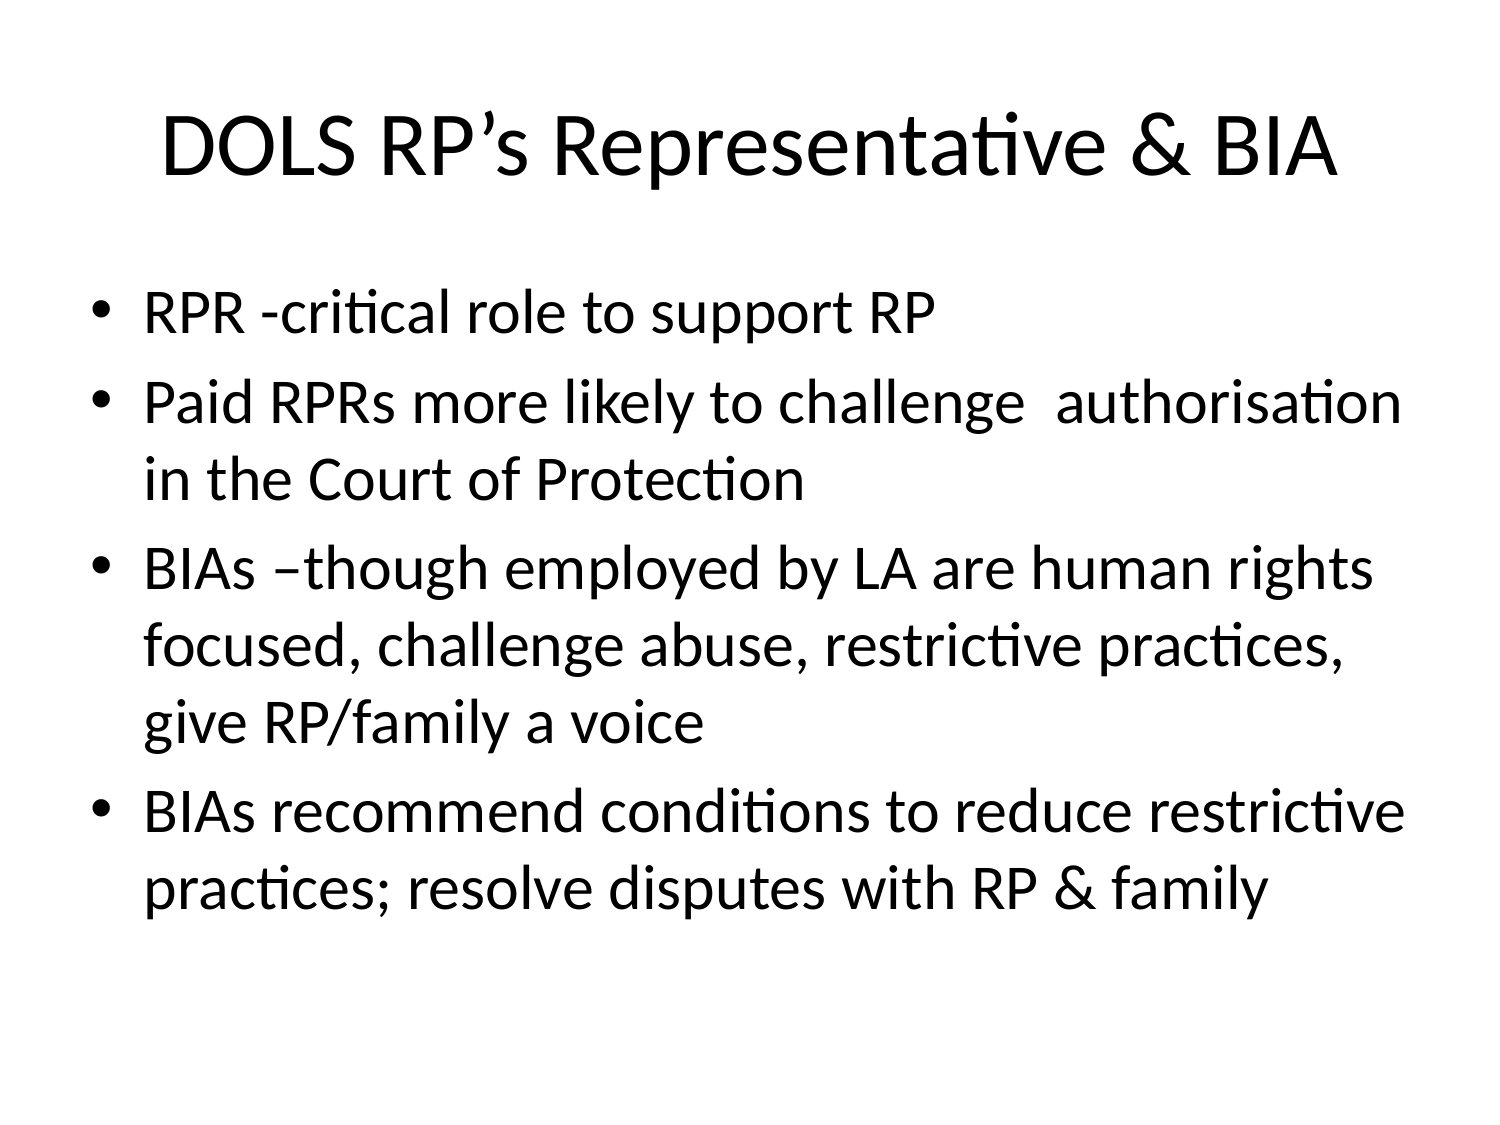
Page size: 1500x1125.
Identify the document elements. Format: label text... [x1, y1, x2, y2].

list RPR -critical role to support RP Paid RPRs more likely to challenge authorisation in the Court of Protection BIAs –though employed by LA are human rights focused, challenge abuse, restrictive practices, give RP/family a voice BIAs recommend conditions to reduce restrictive practices; resolve disputes with RP & family [75, 262, 1425, 1005]
title DOLS RP’s Representative & BIA [75, 45, 1425, 233]
